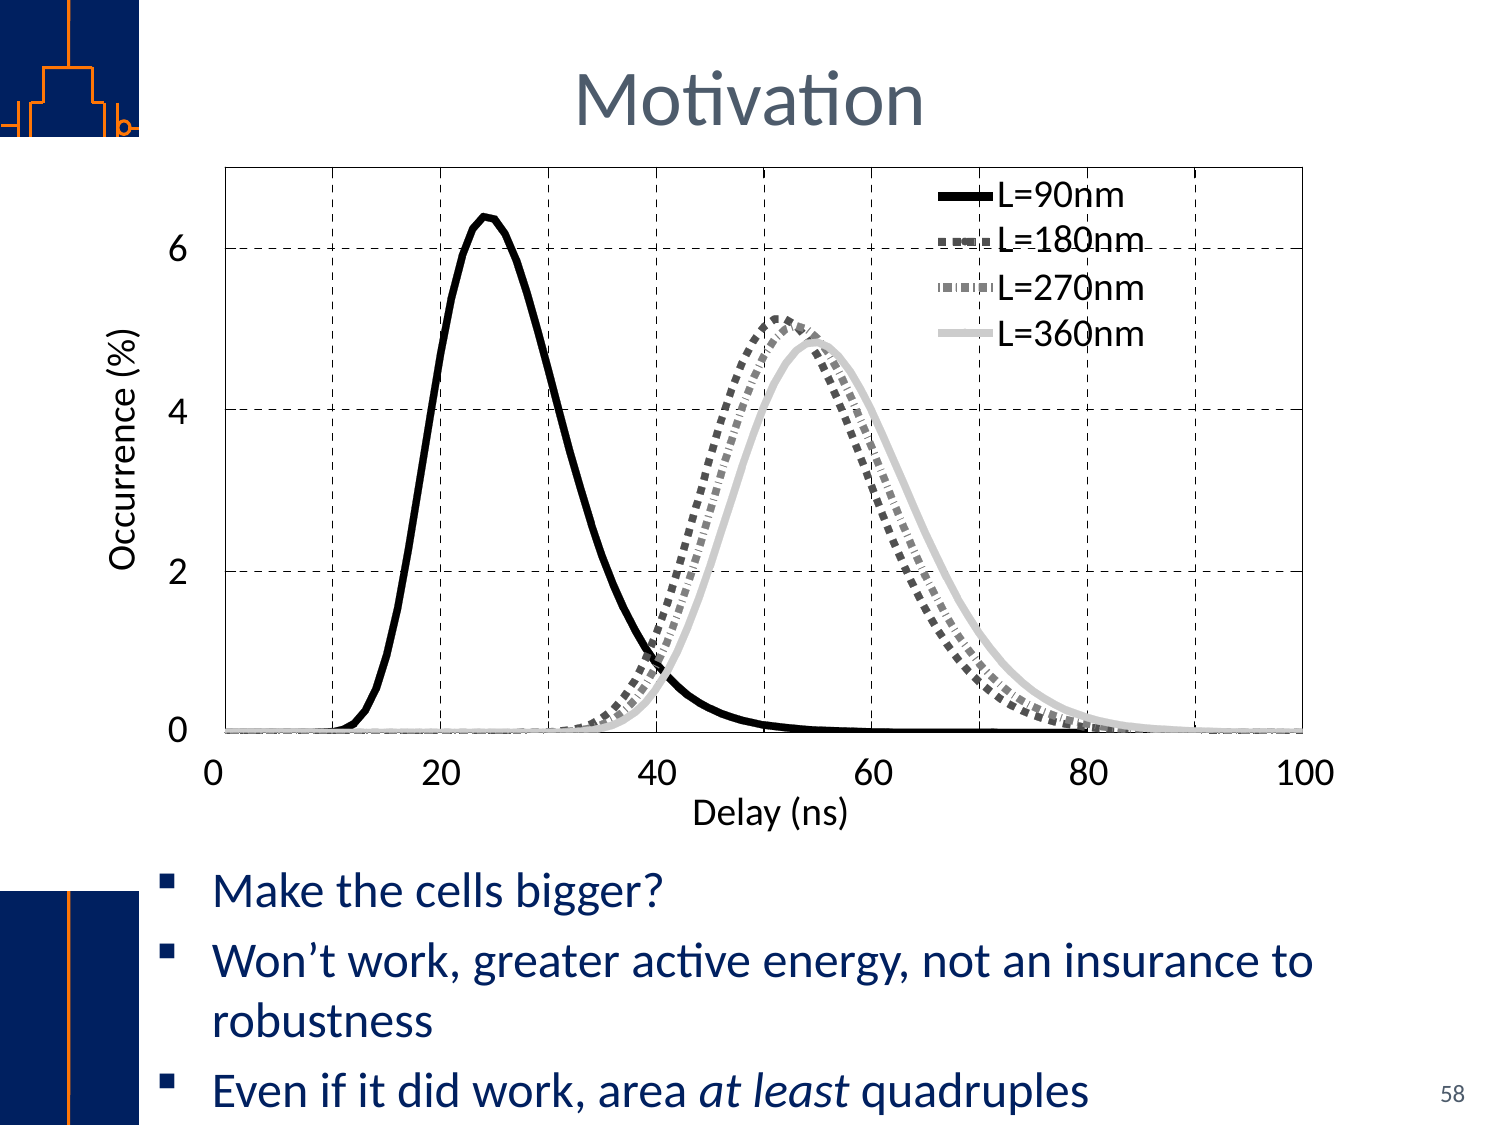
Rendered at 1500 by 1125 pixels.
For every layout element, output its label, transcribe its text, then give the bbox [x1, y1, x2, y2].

list Make the cells bigger? Won’t work, greater active energy, not an insurance to robustness Even if it did work, area at least quadruples [140, 849, 1500, 1125]
text_box Motivation [0, 38, 1500, 149]
picture [0, 137, 1438, 892]
slide_number 58 [1425, 1062, 1488, 1123]
